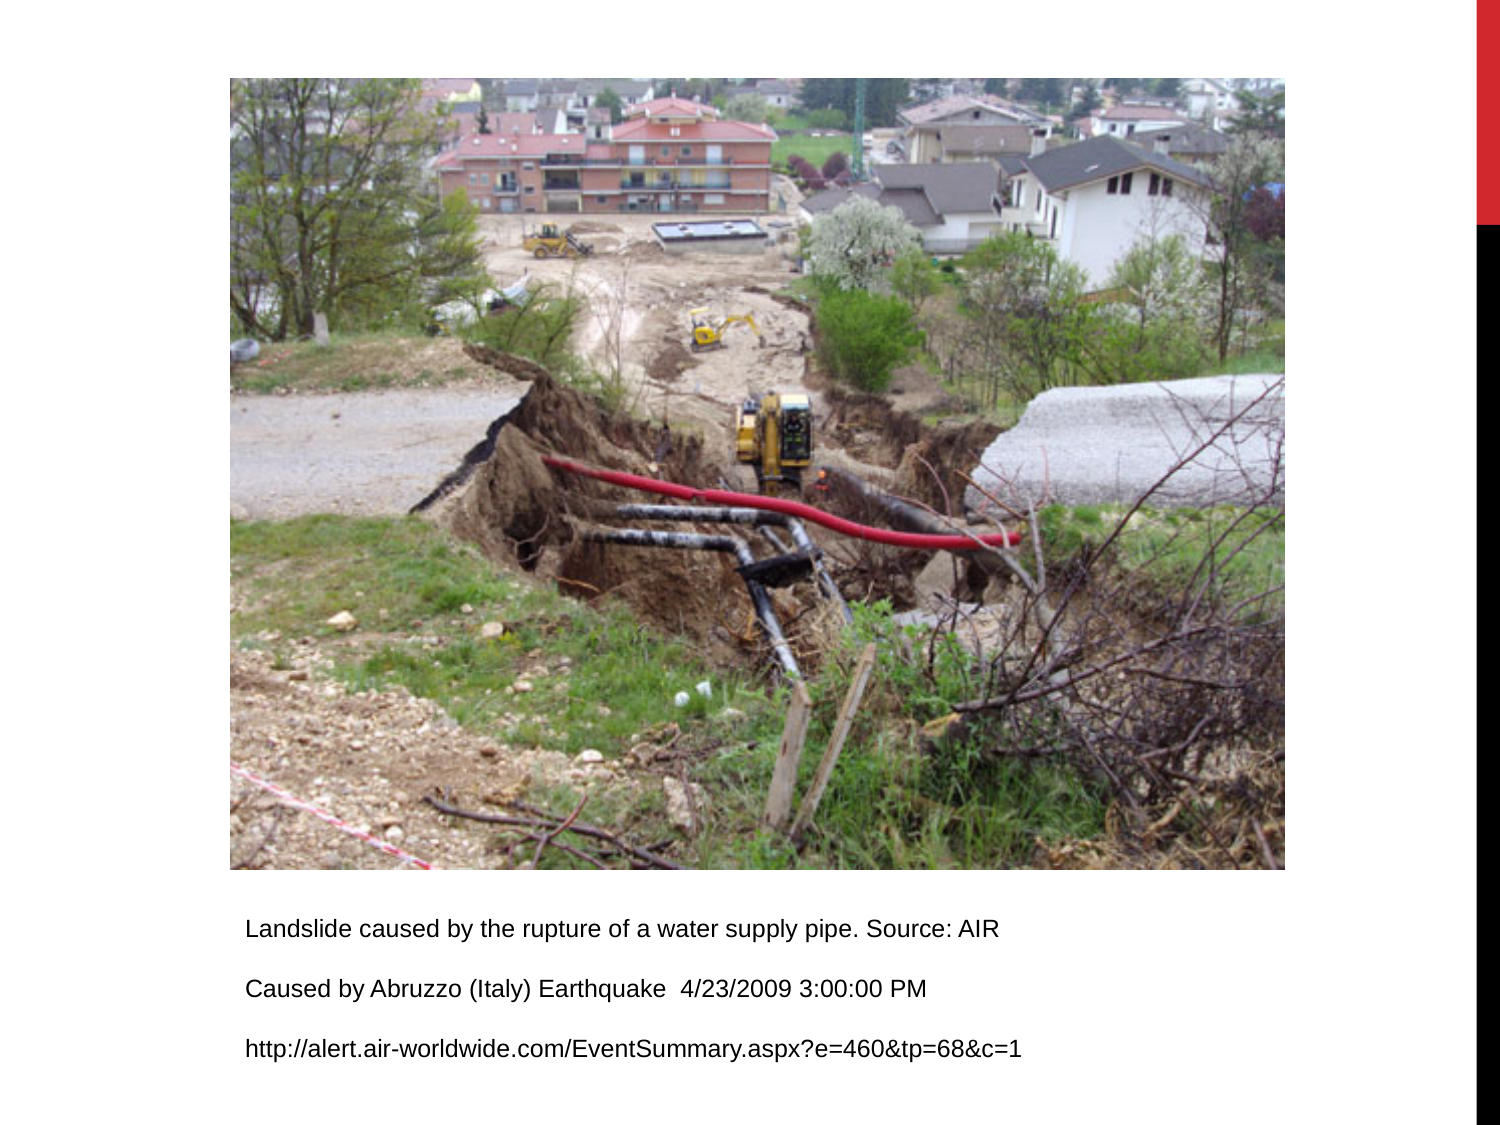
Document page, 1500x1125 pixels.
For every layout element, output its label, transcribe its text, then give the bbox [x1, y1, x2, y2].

text_box Landslide caused by the rupture of a water supply pipe. Source: AIR Caused by Abruzzo (Italy) Earthquake 4/23/2009 3:00:00 PM http://alert.air-worldwide.com/EventSummary.aspx?e=460&tp=68&c=1 [230, 905, 1220, 1070]
picture [229, 77, 1286, 871]
